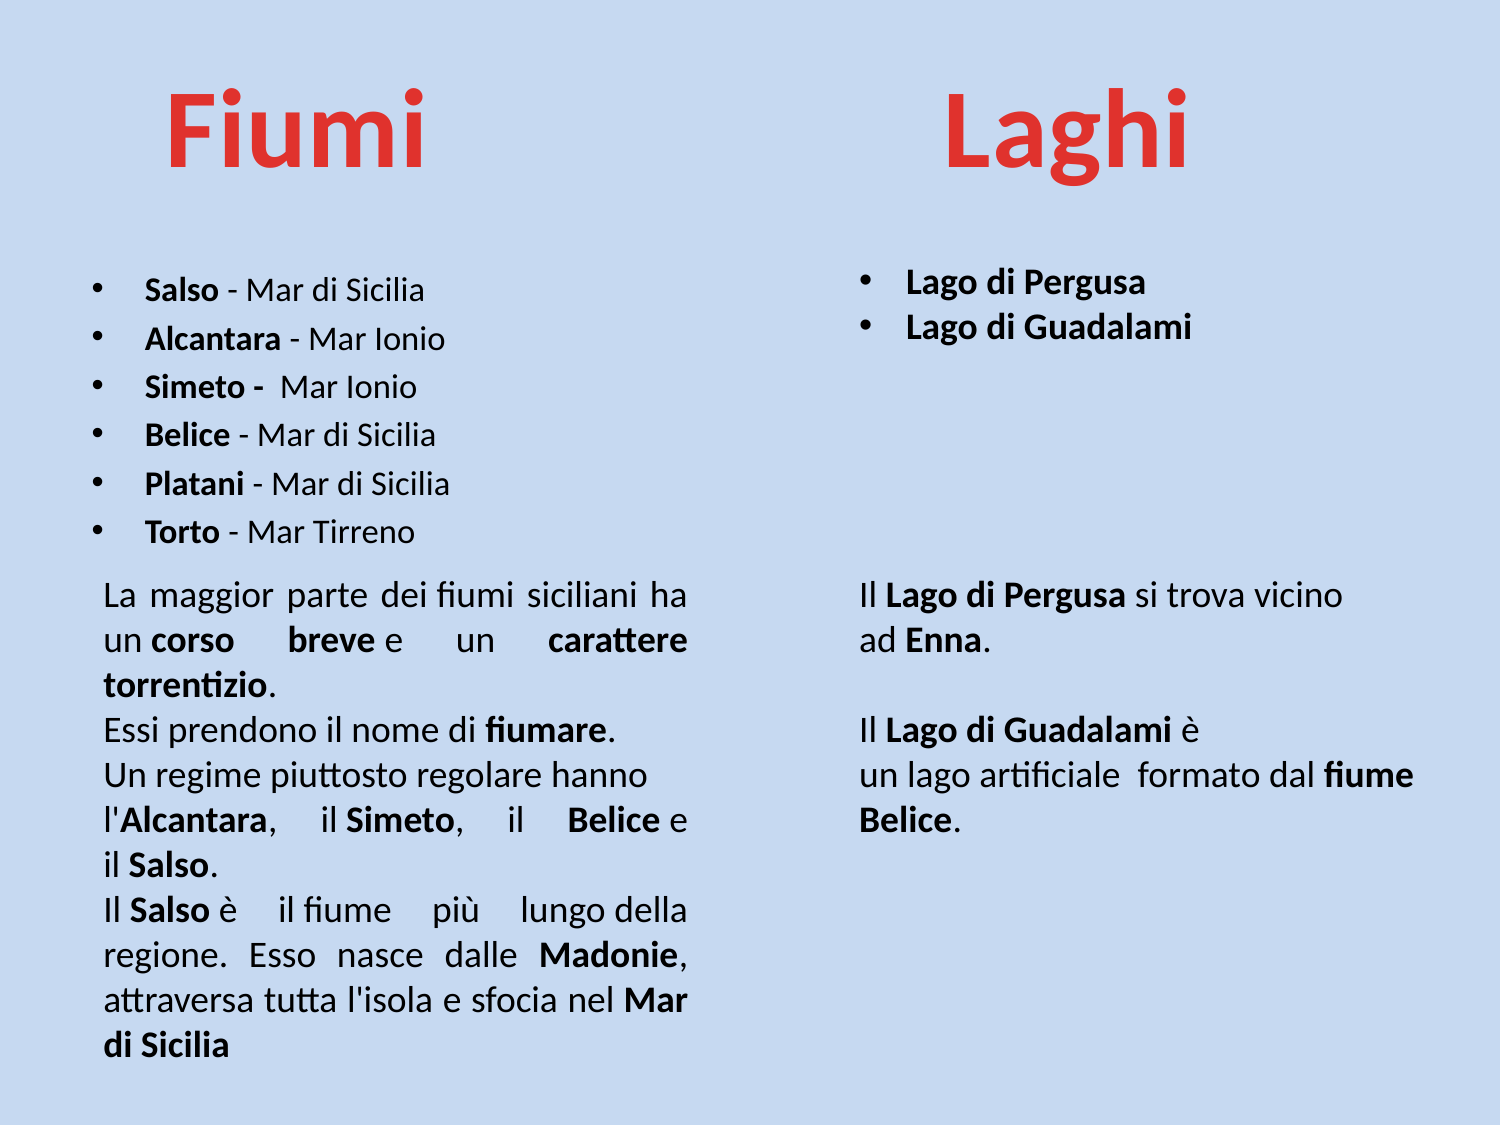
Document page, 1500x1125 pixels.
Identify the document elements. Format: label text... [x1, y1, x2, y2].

text_box La maggior parte dei fiumi siciliani ha un corso breve e un carattere torrentizio. Essi prendono il nome di fiumare. Un regime piuttosto regolare hanno l'Alcantara, il Simeto, il Belice e il Salso. Il Salso è il fiume più lungo della regione. Esso nasce dalle Madonie, attraversa tutta l'isola e sfocia nel Mar di Sicilia [88, 562, 703, 1073]
list Salso - Mar di Sicilia Alcantara - Mar Ionio Simeto - Mar Ionio Belice - Mar di Sicilia Platani - Mar di Sicilia Torto - Mar Tirreno [76, 259, 703, 560]
text_box Fiumi [53, 47, 541, 198]
text_box Lago di Pergusa Lago di Guadalami [844, 249, 1247, 355]
text_box Laghi [928, 47, 1208, 198]
text_box Il Lago di Pergusa si trova vicino ad Enna. Il Lago di Guadalami è un lago artificiale formato dal fiume Belice. [844, 562, 1480, 848]
